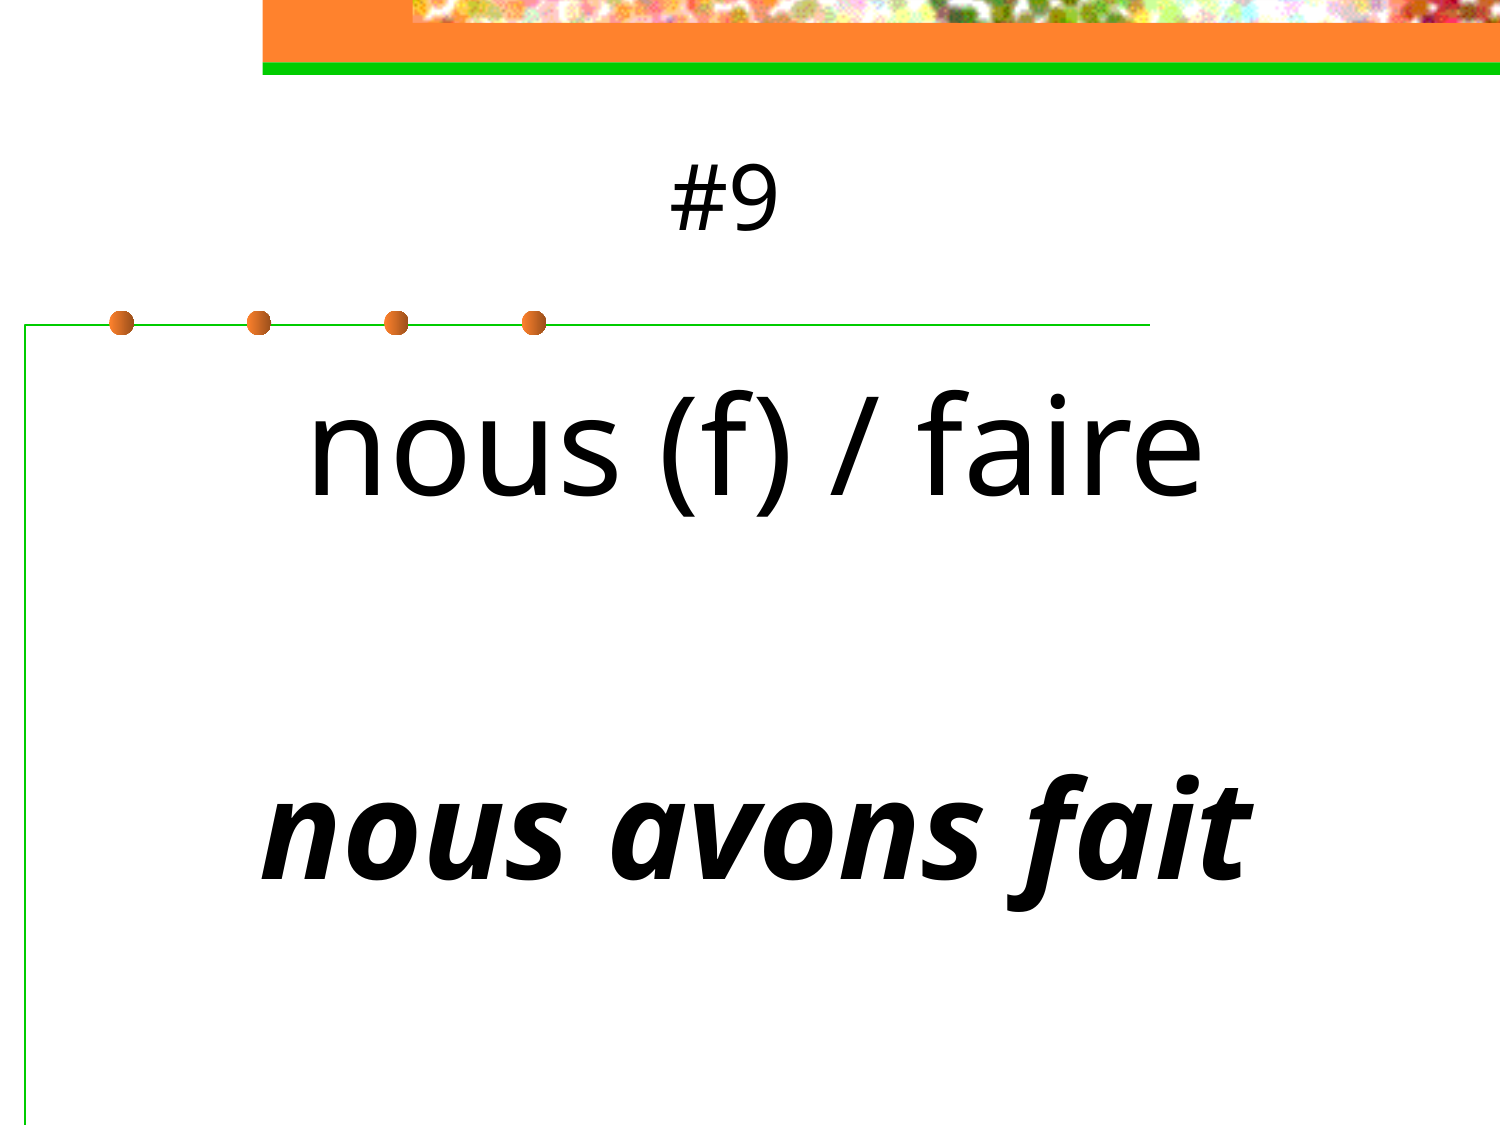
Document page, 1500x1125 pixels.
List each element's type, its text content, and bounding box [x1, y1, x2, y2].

picture [412, 0, 1500, 23]
title #9 [87, 99, 1363, 288]
list nous (f) / faire nous avons fait [50, 350, 1463, 1025]
